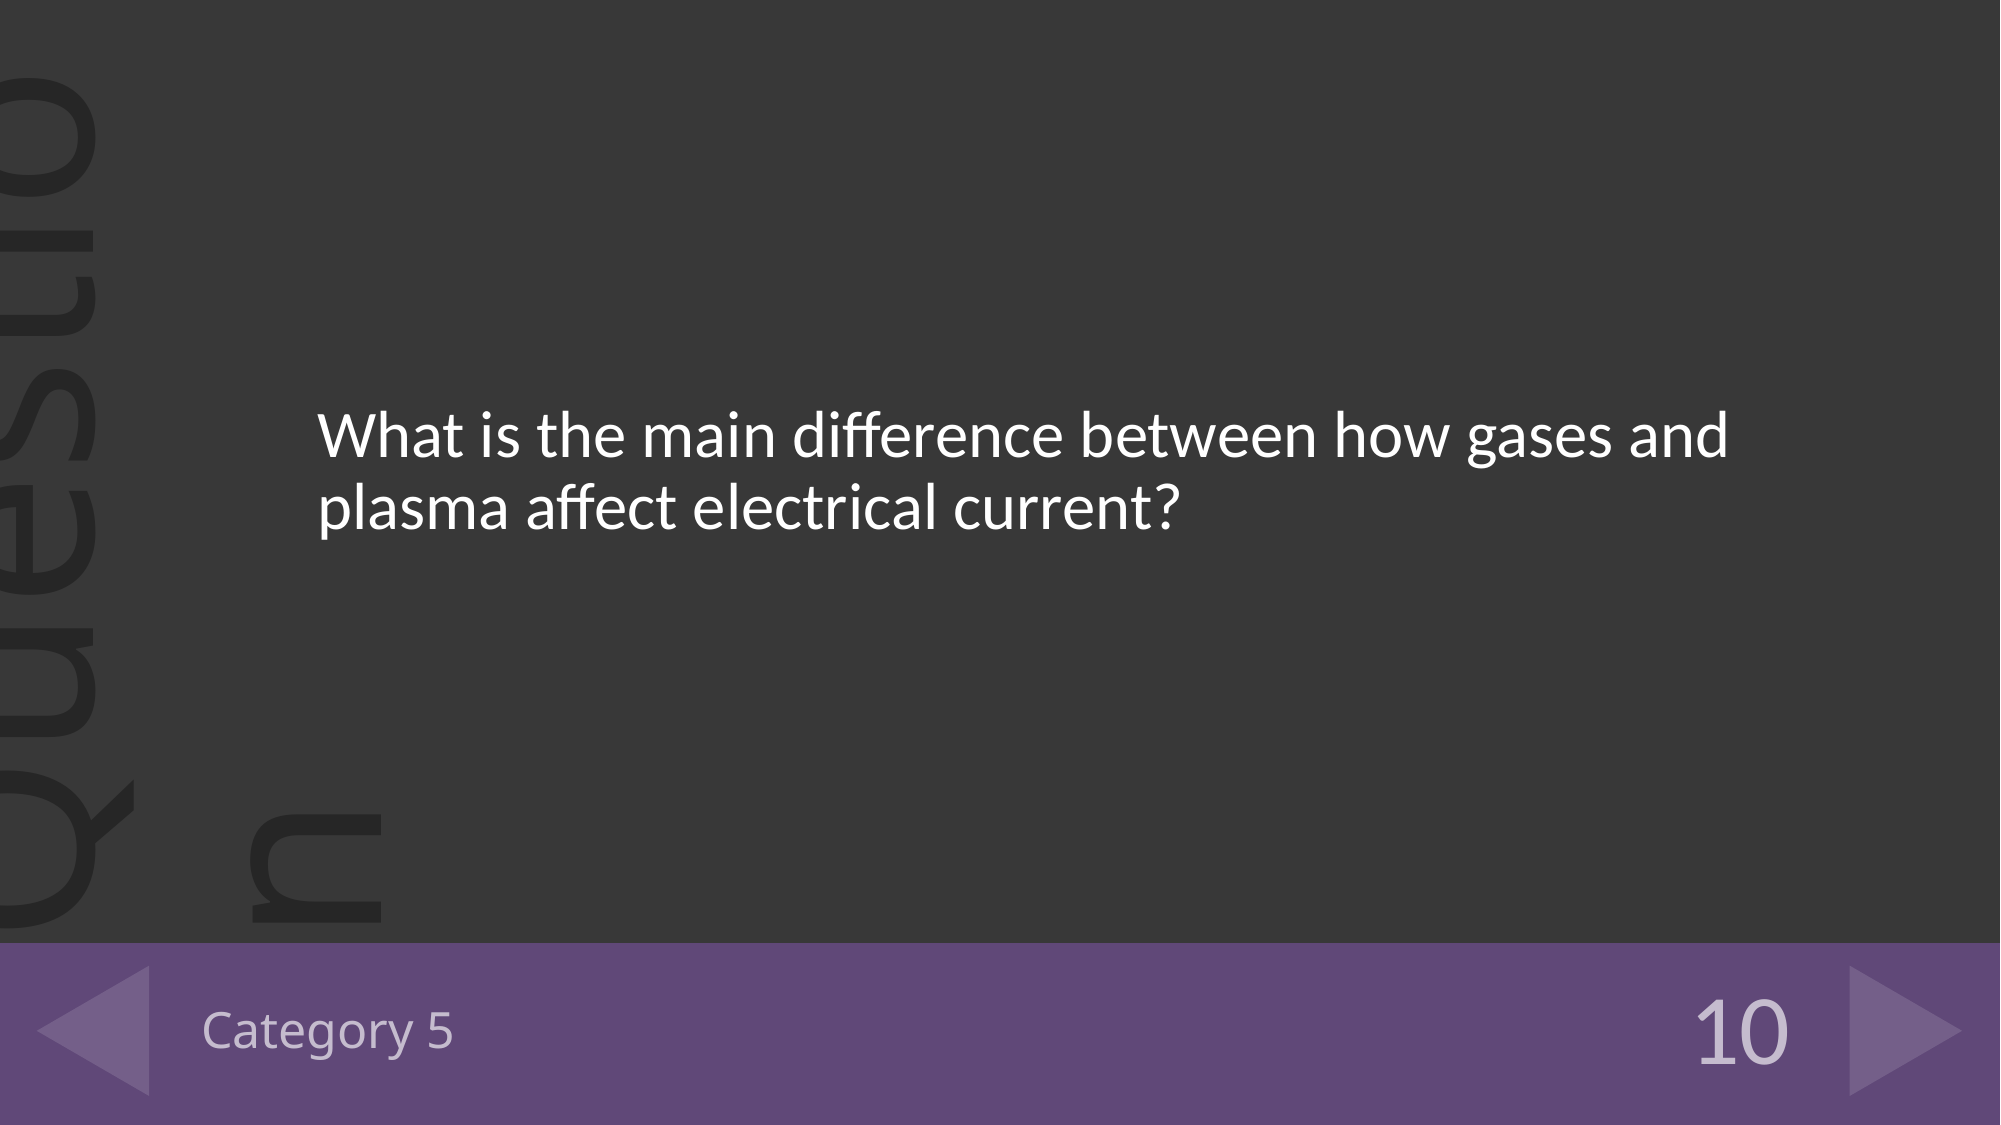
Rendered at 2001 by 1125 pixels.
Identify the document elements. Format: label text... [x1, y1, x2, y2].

list 10 [1494, 967, 1806, 1097]
list What is the main difference between how gases and plasma affect electrical current? [302, 307, 1760, 636]
title Category 5 [185, 967, 1494, 1097]
